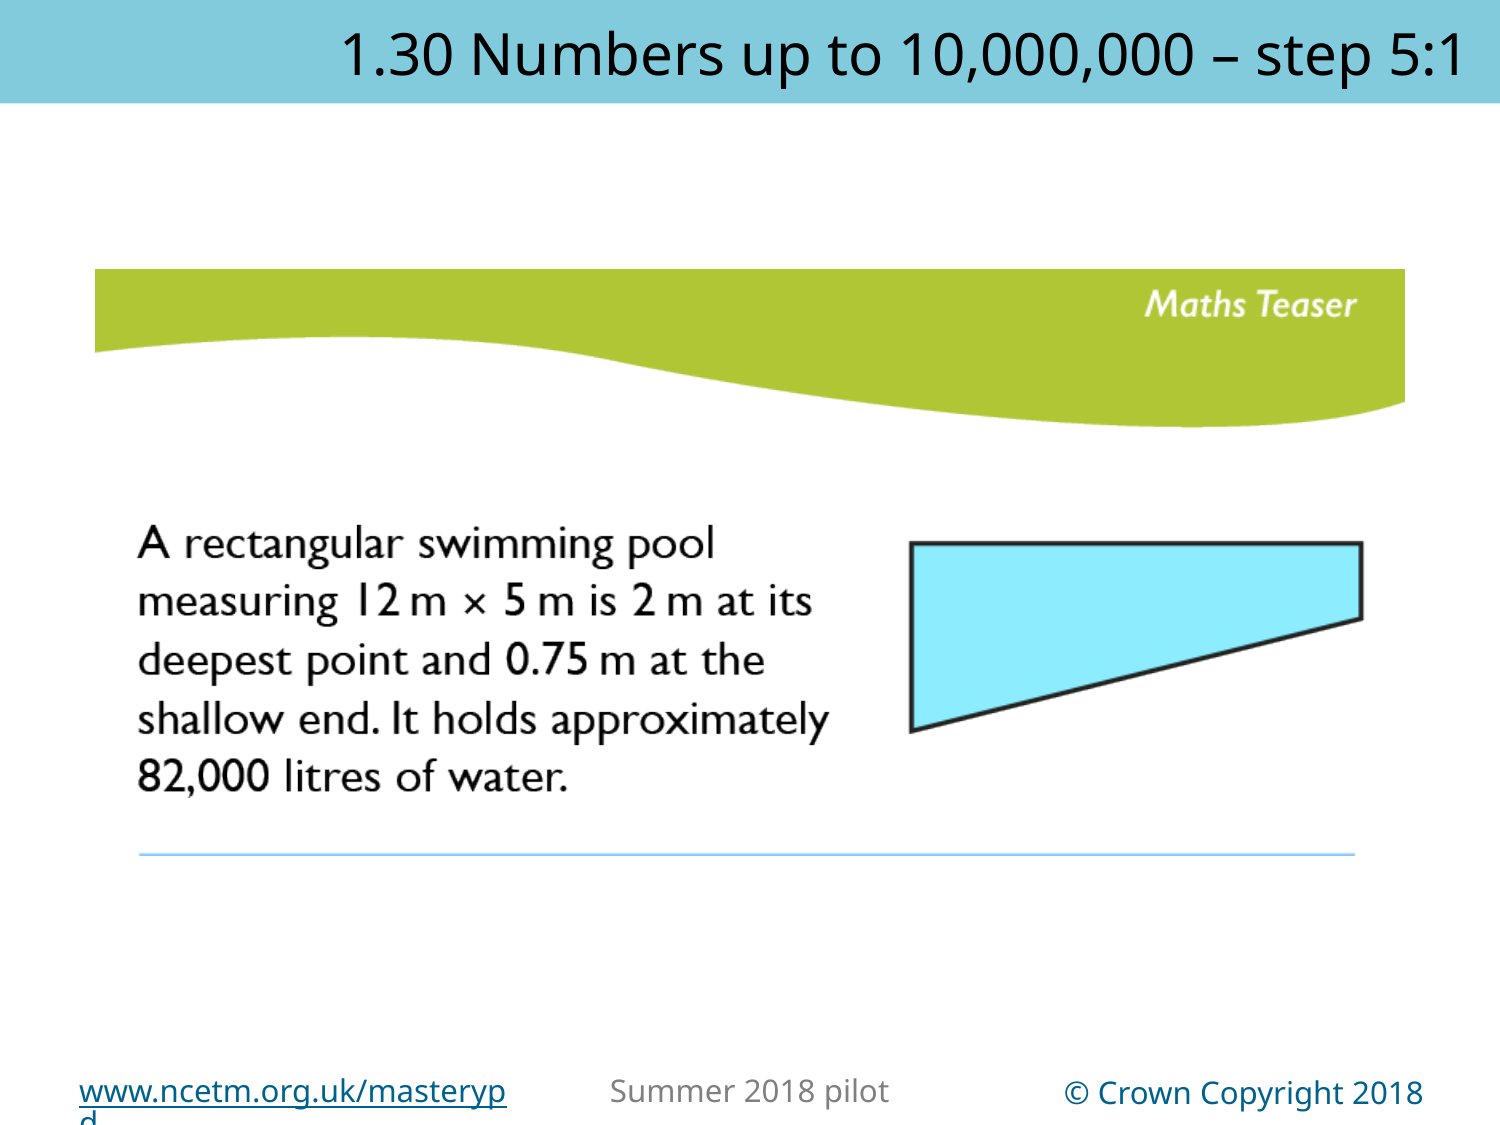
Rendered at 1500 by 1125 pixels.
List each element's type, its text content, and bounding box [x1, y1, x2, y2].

picture [95, 269, 1405, 856]
list 1.30 Numbers up to 10,000,000 – step 5:1 [0, 0, 1500, 104]
